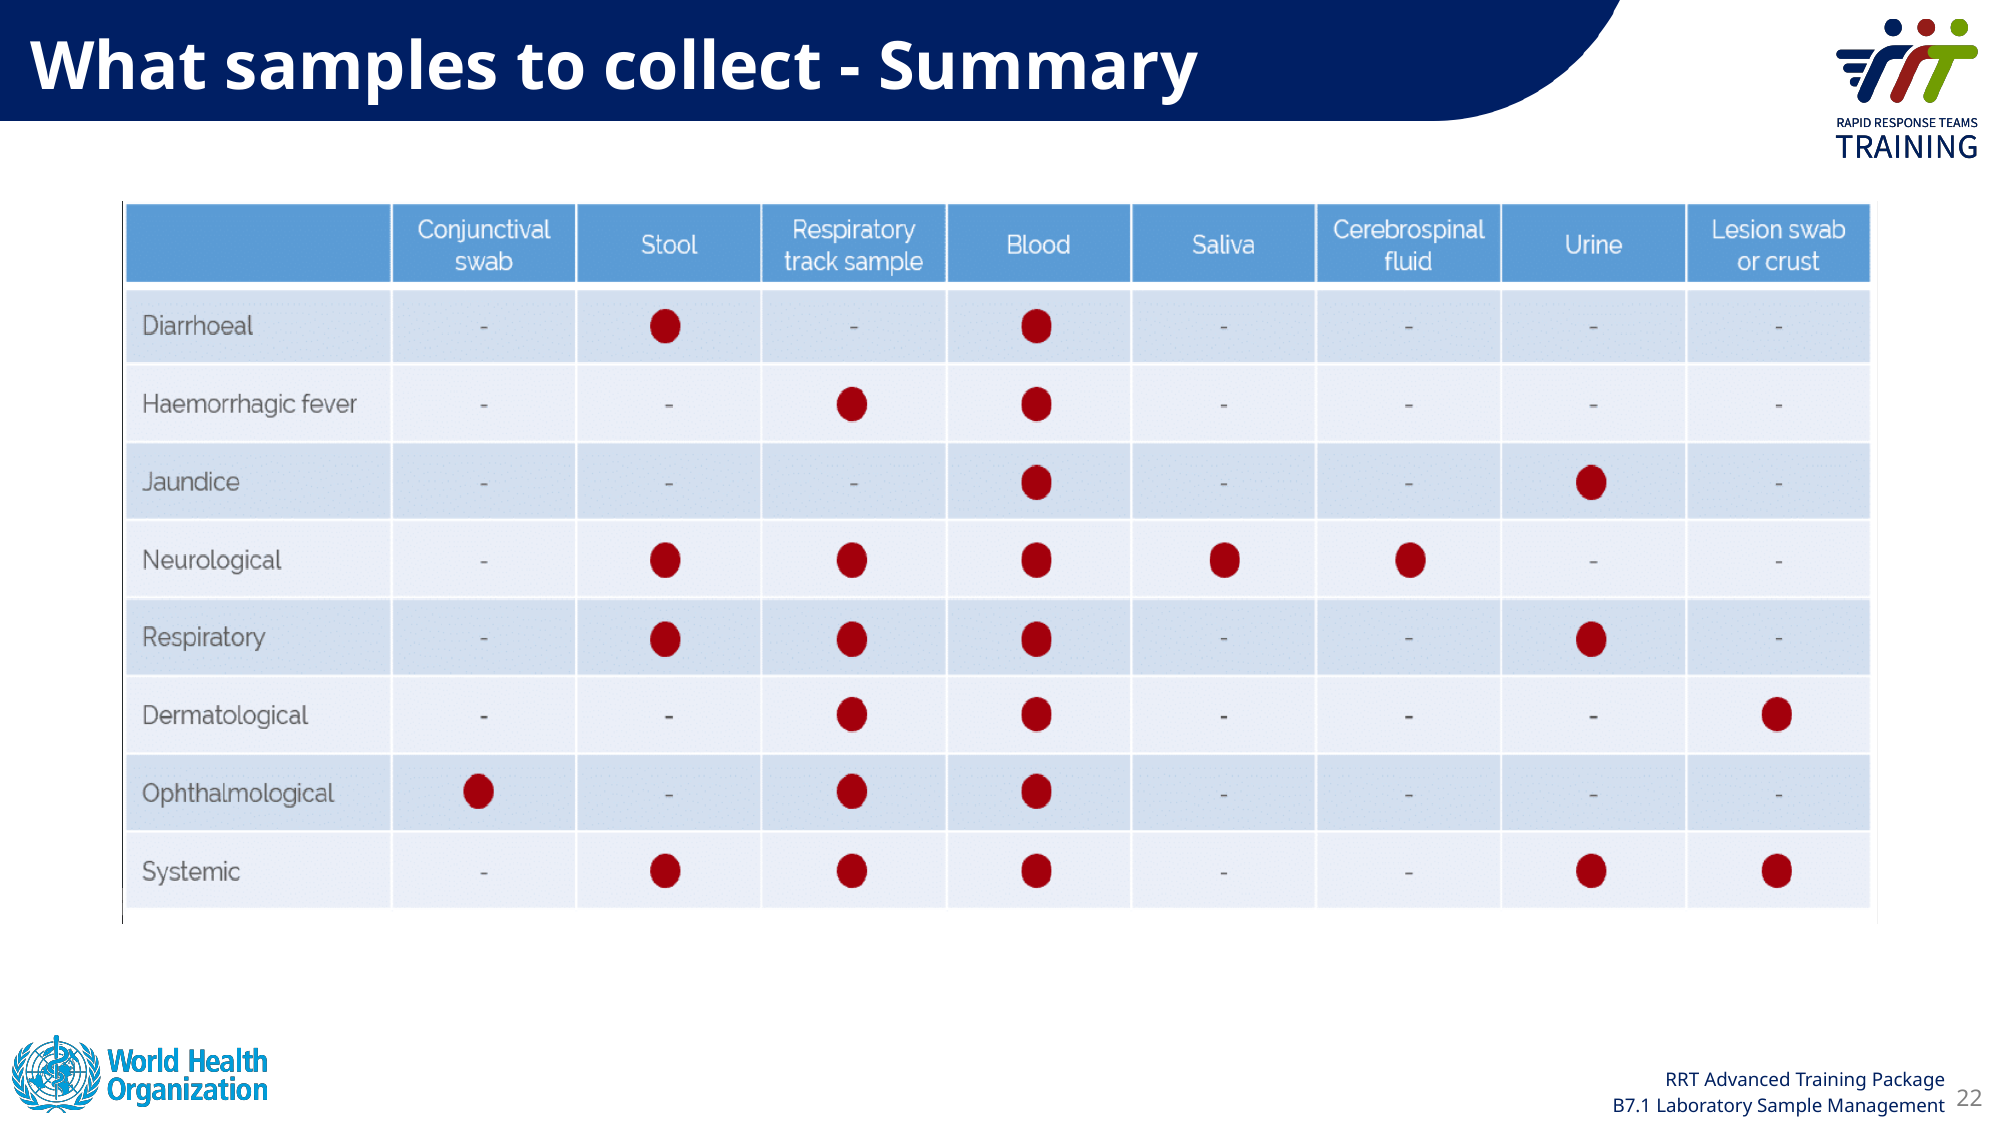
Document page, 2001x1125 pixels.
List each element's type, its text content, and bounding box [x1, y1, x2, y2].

text_box What samples to collect - Summary [22, 15, 1490, 122]
picture [24, 1054, 36, 1087]
picture [1835, 19, 1978, 167]
picture [59, 1035, 267, 1113]
picture [30, 1083, 37, 1091]
picture [12, 1035, 54, 1068]
picture [46, 1056, 54, 1062]
picture [71, 1053, 90, 1091]
picture [0, 0, 1643, 121]
picture [12, 1083, 48, 1113]
picture [50, 1108, 62, 1113]
picture [36, 1088, 78, 1105]
picture [22, 1062, 26, 1077]
picture [34, 1054, 43, 1078]
picture [121, 201, 1879, 924]
picture [40, 1062, 47, 1070]
